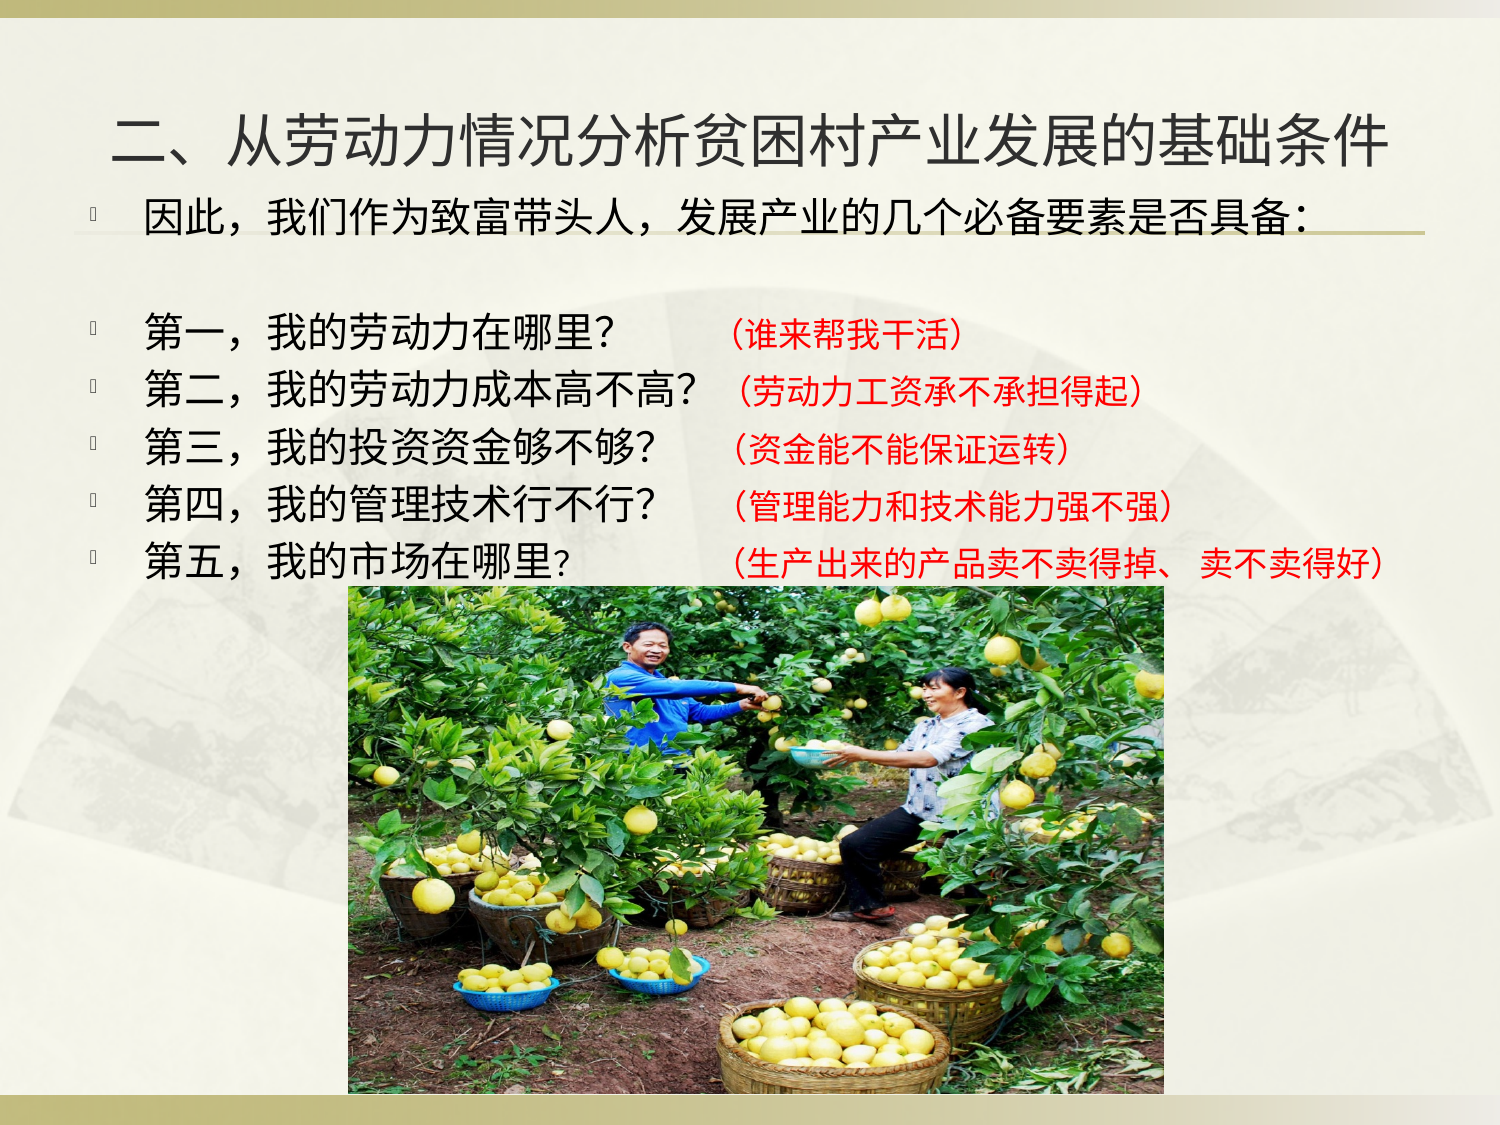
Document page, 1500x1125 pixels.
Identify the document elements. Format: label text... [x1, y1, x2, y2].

title 二、从劳动力情况分析贫困村产业发展的基础条件 [75, 45, 1425, 184]
list 因此，我们作为致富带头人，发展产业的几个必备要素是否具备： 第一，我的劳动力在哪里？ （谁来帮我干活） 第二，我的劳动力成本高不高？（劳动力工资承不承担得起） 第三，我的投资资金够不够？ （资金能不能保证运转） 第四，我的管理技术行不行？ （管理能力和技术能力强不强） 第五，我的市场在哪里？ （生产出来的产品卖不卖得掉、 卖不卖得好） [75, 184, 1425, 634]
picture [347, 585, 1164, 1095]
